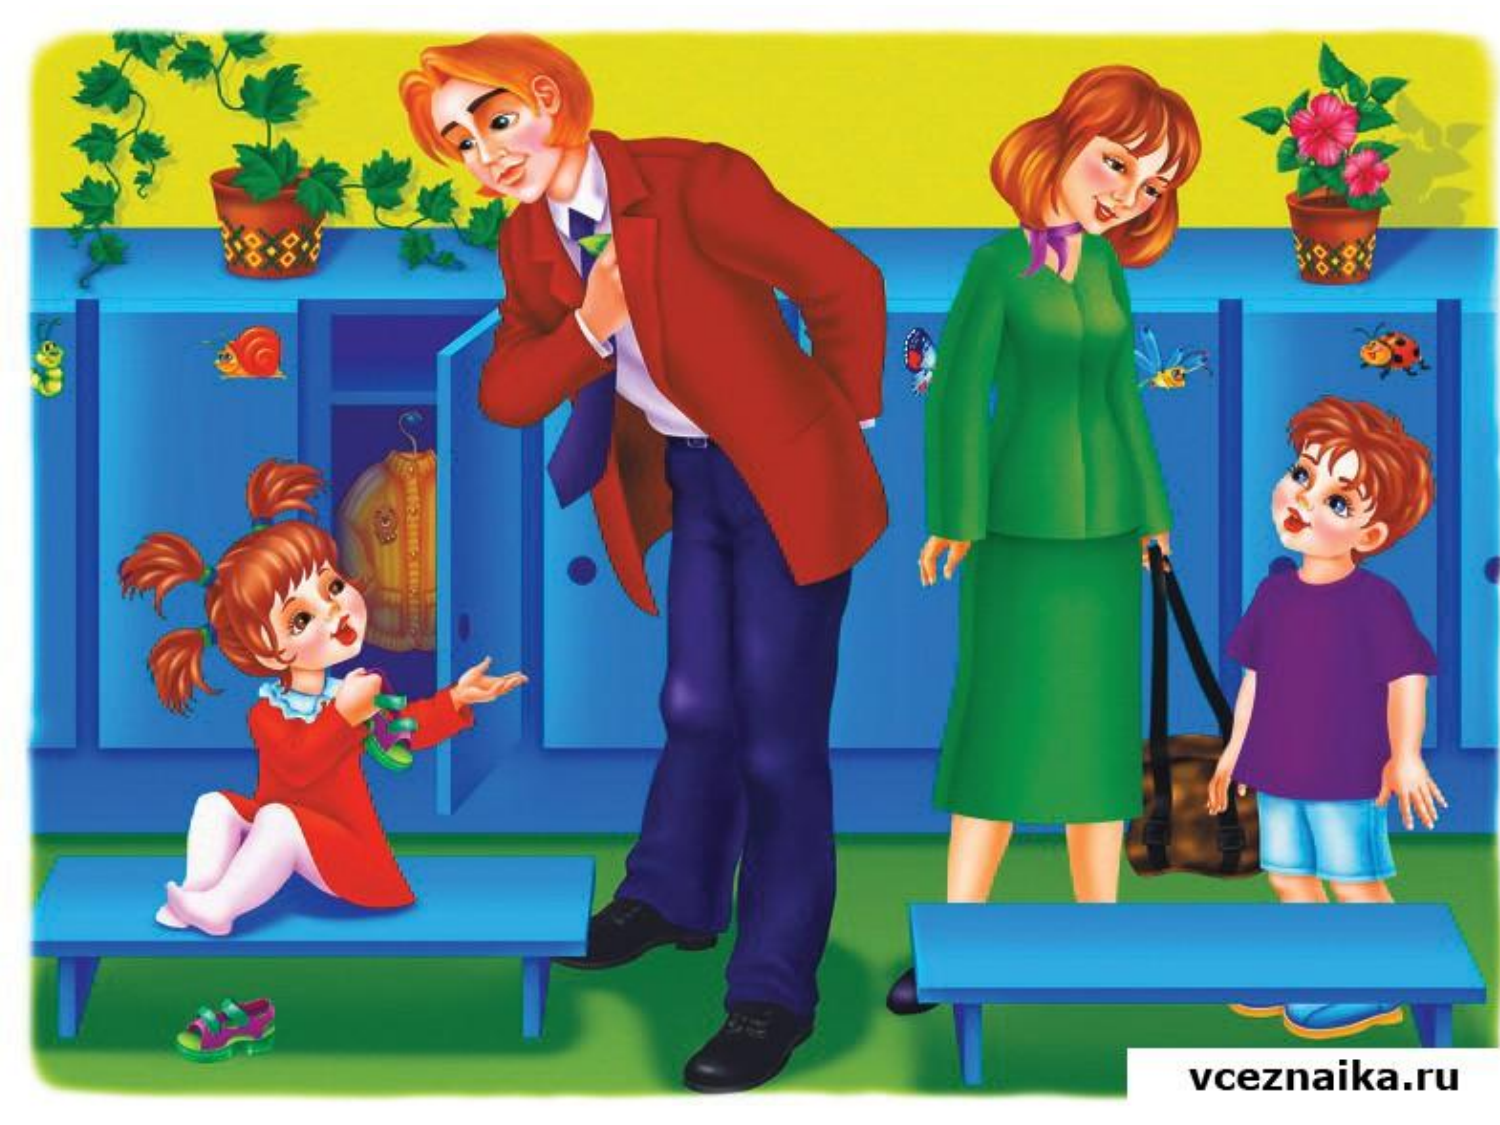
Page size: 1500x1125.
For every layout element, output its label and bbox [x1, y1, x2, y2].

list [0, 5, 1500, 1125]
